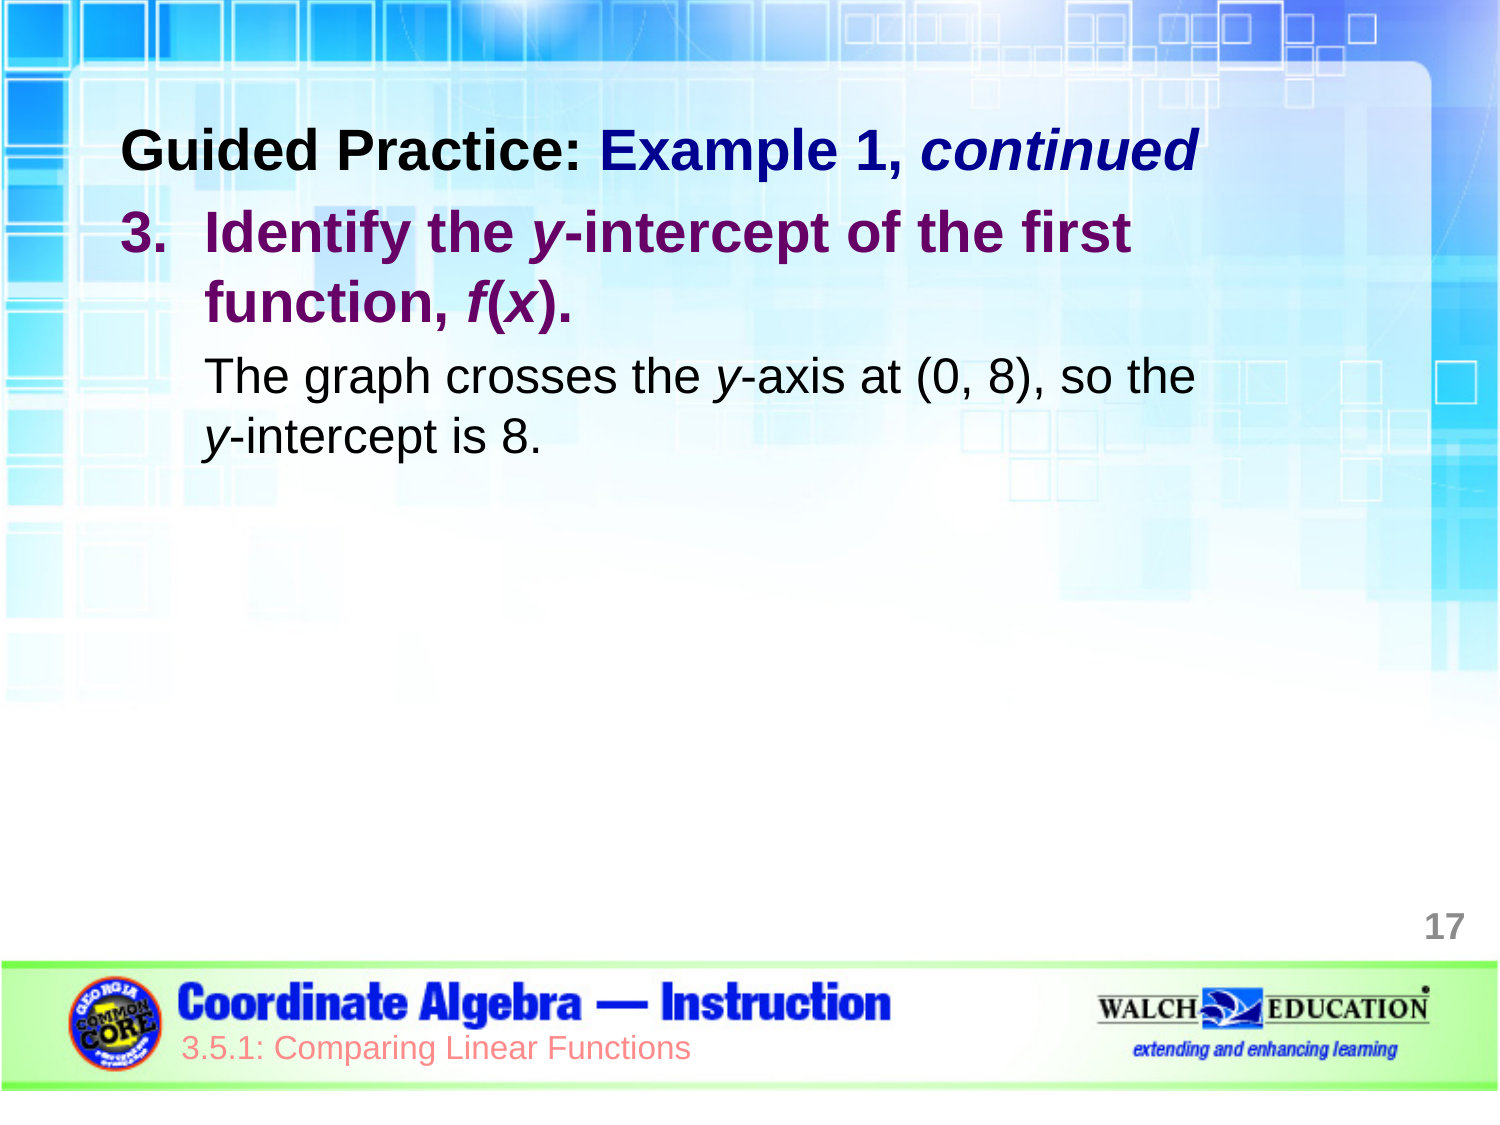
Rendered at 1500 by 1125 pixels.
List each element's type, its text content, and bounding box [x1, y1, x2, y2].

footer 3.5.1: Comparing Linear Functions [166, 1024, 1080, 1069]
subtitle Guided Practice: Example 1, continued Identify the y-intercept of the first function, f(x). The graph crosses the y-axis at (0, 8), so the y-intercept is 8. [105, 105, 1394, 925]
picture [1, 0, 1500, 1091]
slide_number 17 [1361, 901, 1481, 949]
